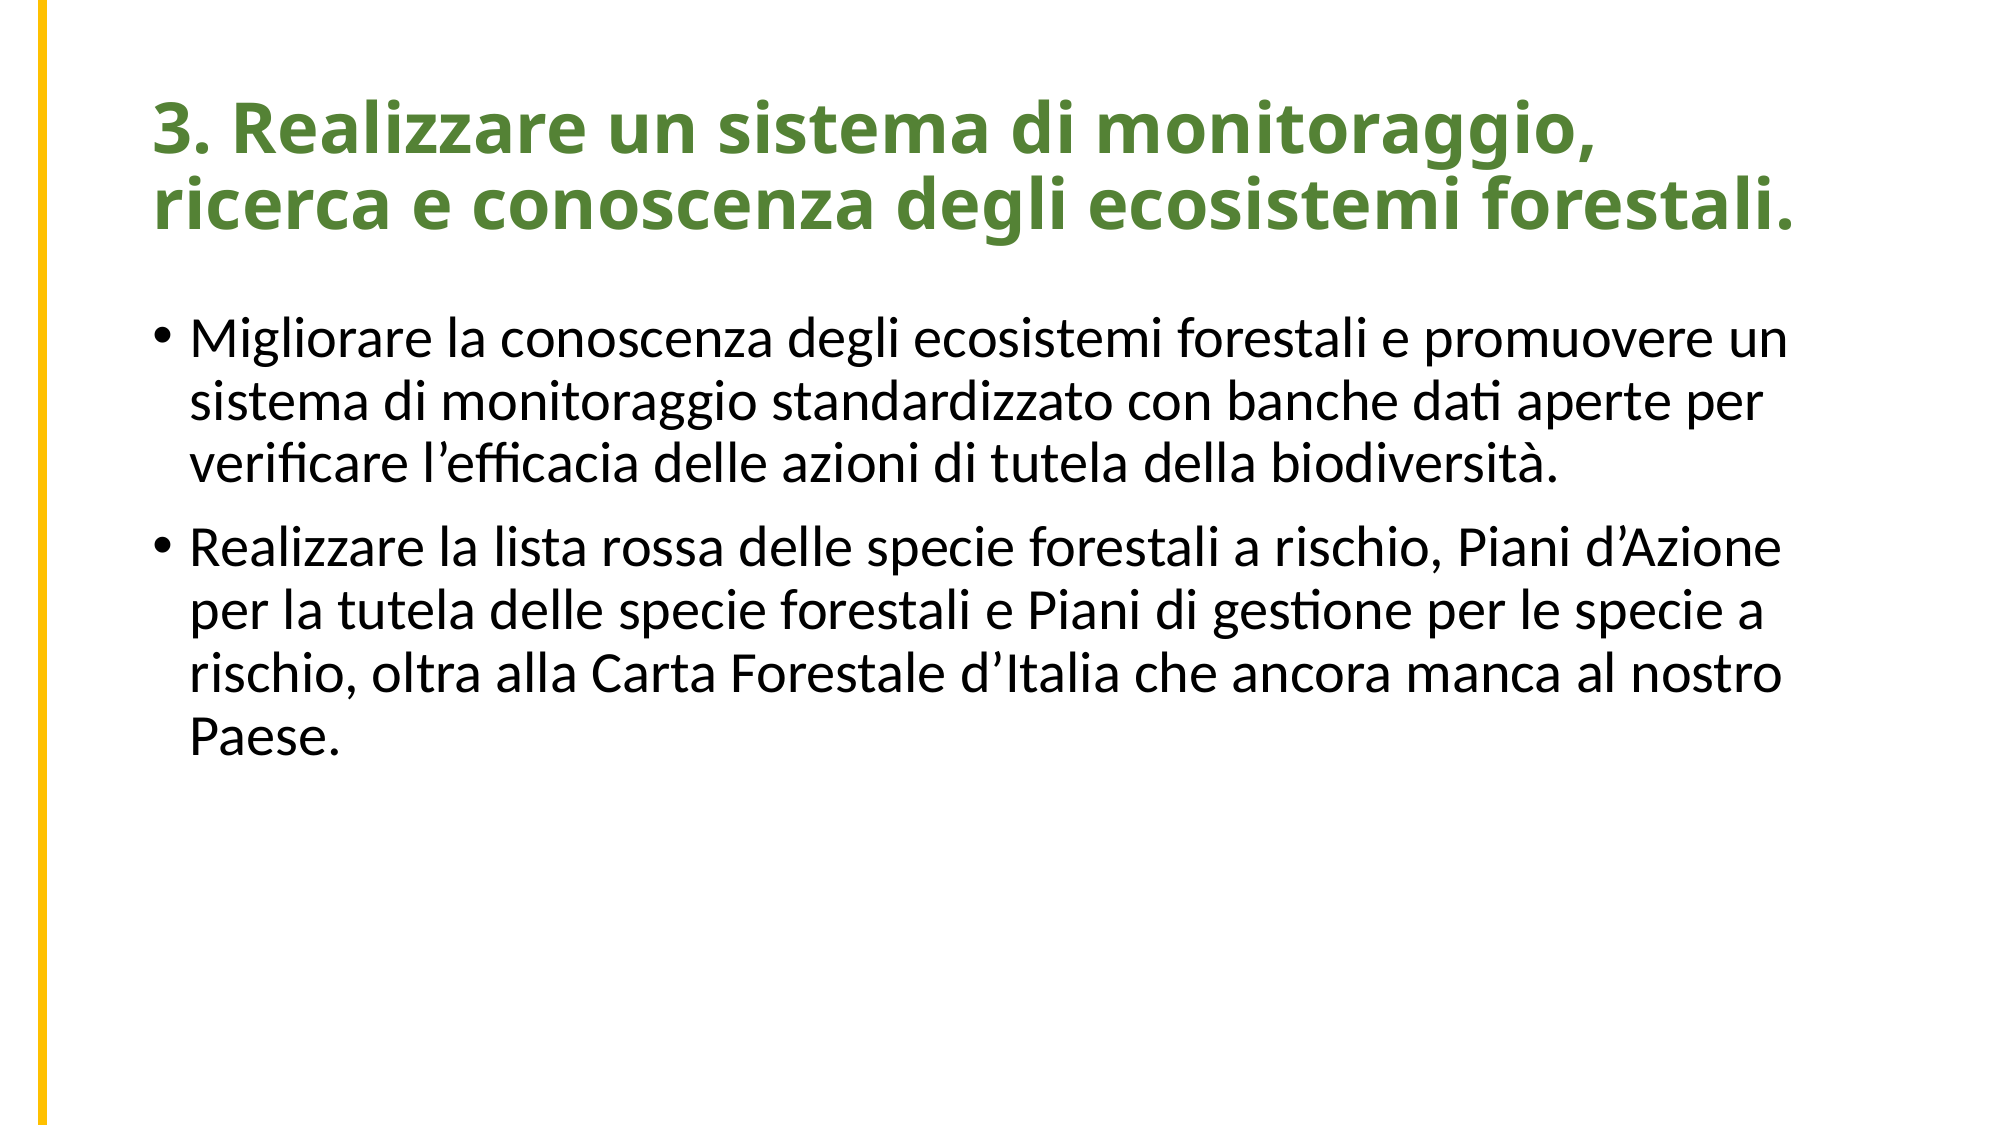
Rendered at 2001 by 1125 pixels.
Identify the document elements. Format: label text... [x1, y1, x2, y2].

list Migliorare la conoscenza degli ecosistemi forestali e promuovere un sistema di monitoraggio standardizzato con banche dati aperte per verificare l’efficacia delle azioni di tutela della biodiversità. Realizzare la lista rossa delle specie forestali a rischio, Piani d’Azione per la tutela delle specie forestali e Piani di gestione per le specie a rischio, oltra alla Carta Forestale d’Italia che ancora manca al nostro Paese. [137, 299, 1863, 1014]
text_box 3. Realizzare un sistema di monitoraggio, ricerca e conoscenza degli ecosistemi forestali. [137, 59, 1863, 278]
